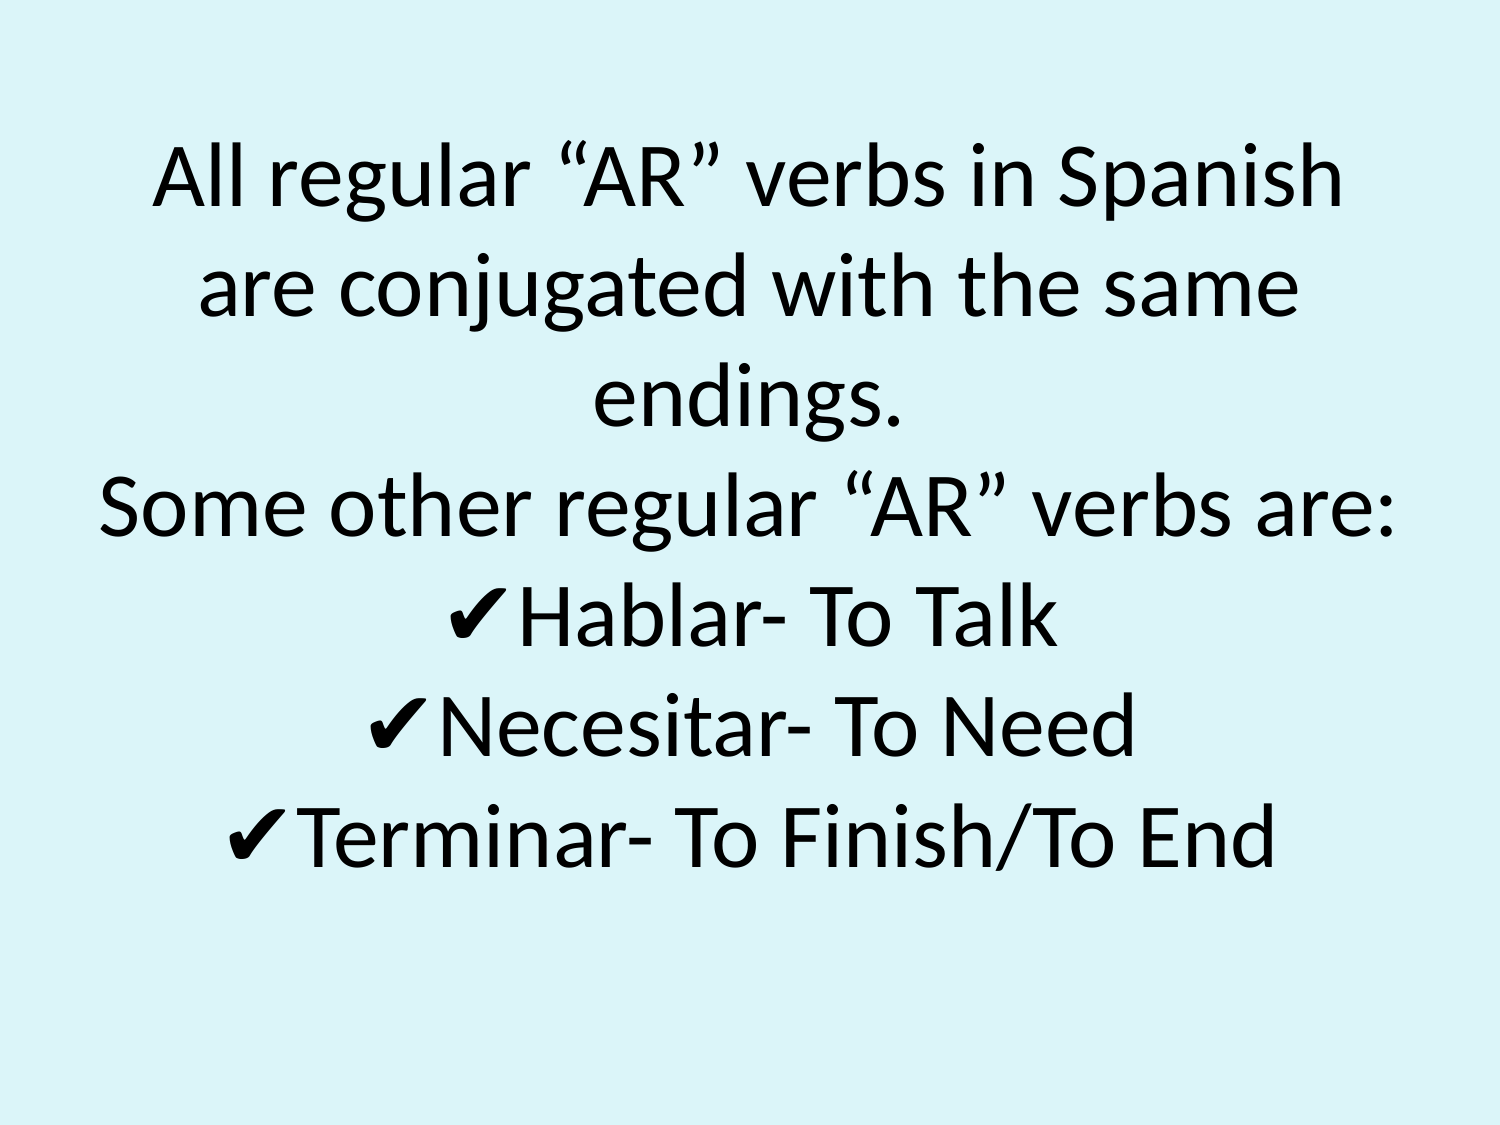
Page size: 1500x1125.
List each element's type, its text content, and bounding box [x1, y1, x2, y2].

title All regular “AR” verbs in Spanish are conjugated with the same endings. Some other regular “AR” verbs are: ✔Hablar- To Talk ✔Necesitar- To Need ✔Terminar- To Finish/To End [75, 45, 1425, 955]
